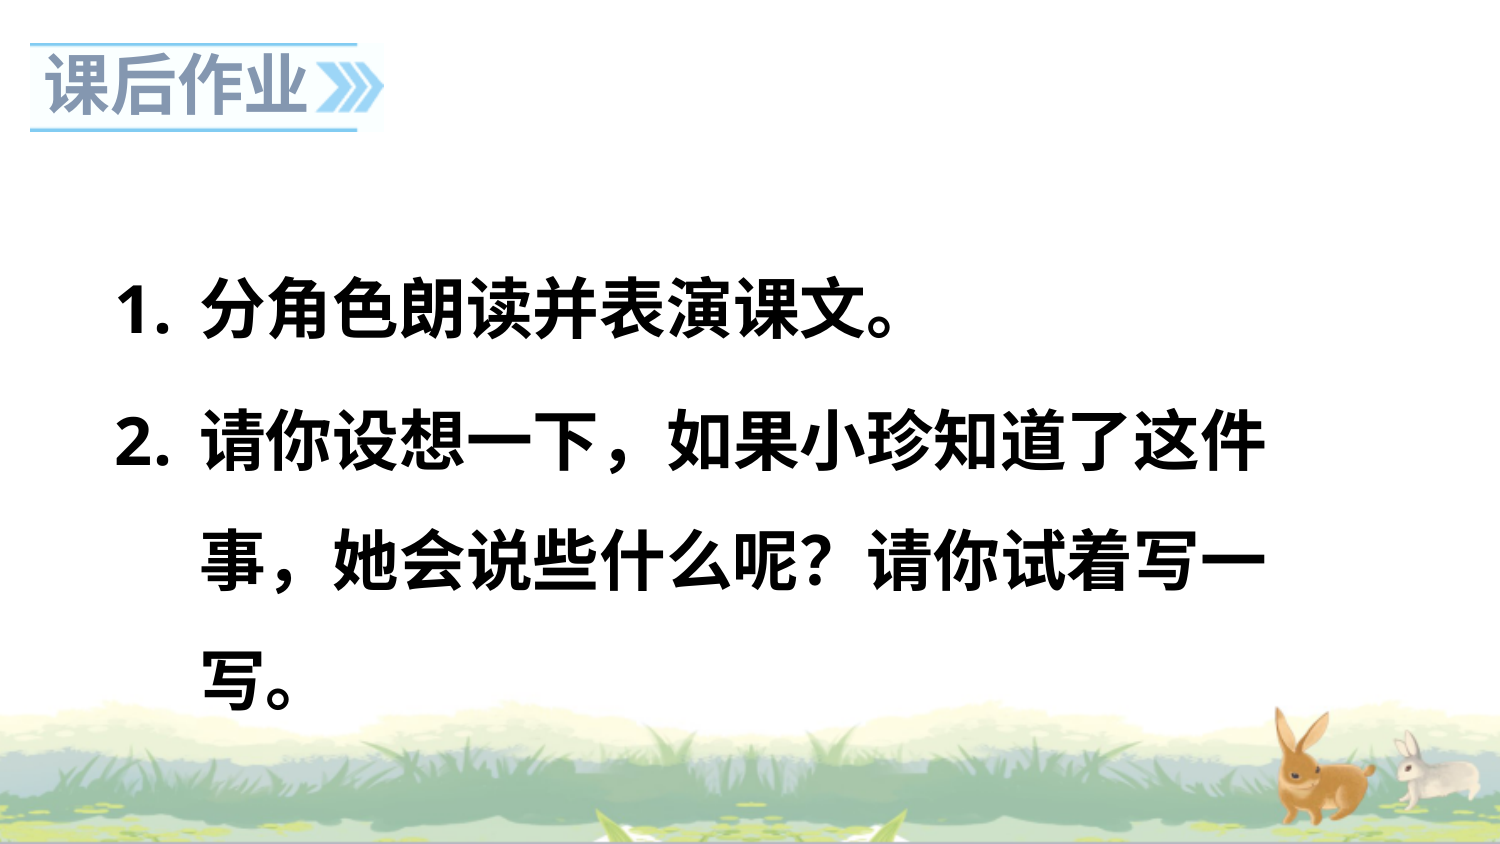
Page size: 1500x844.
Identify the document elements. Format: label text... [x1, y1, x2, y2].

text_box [17, 35, 384, 132]
picture [0, 0, 1500, 844]
text_box 分角色朗读并表演课文。 请你设想一下，如果小珍知道了这件事，她会说些什么呢？请你试着写一写。 [103, 221, 1397, 725]
